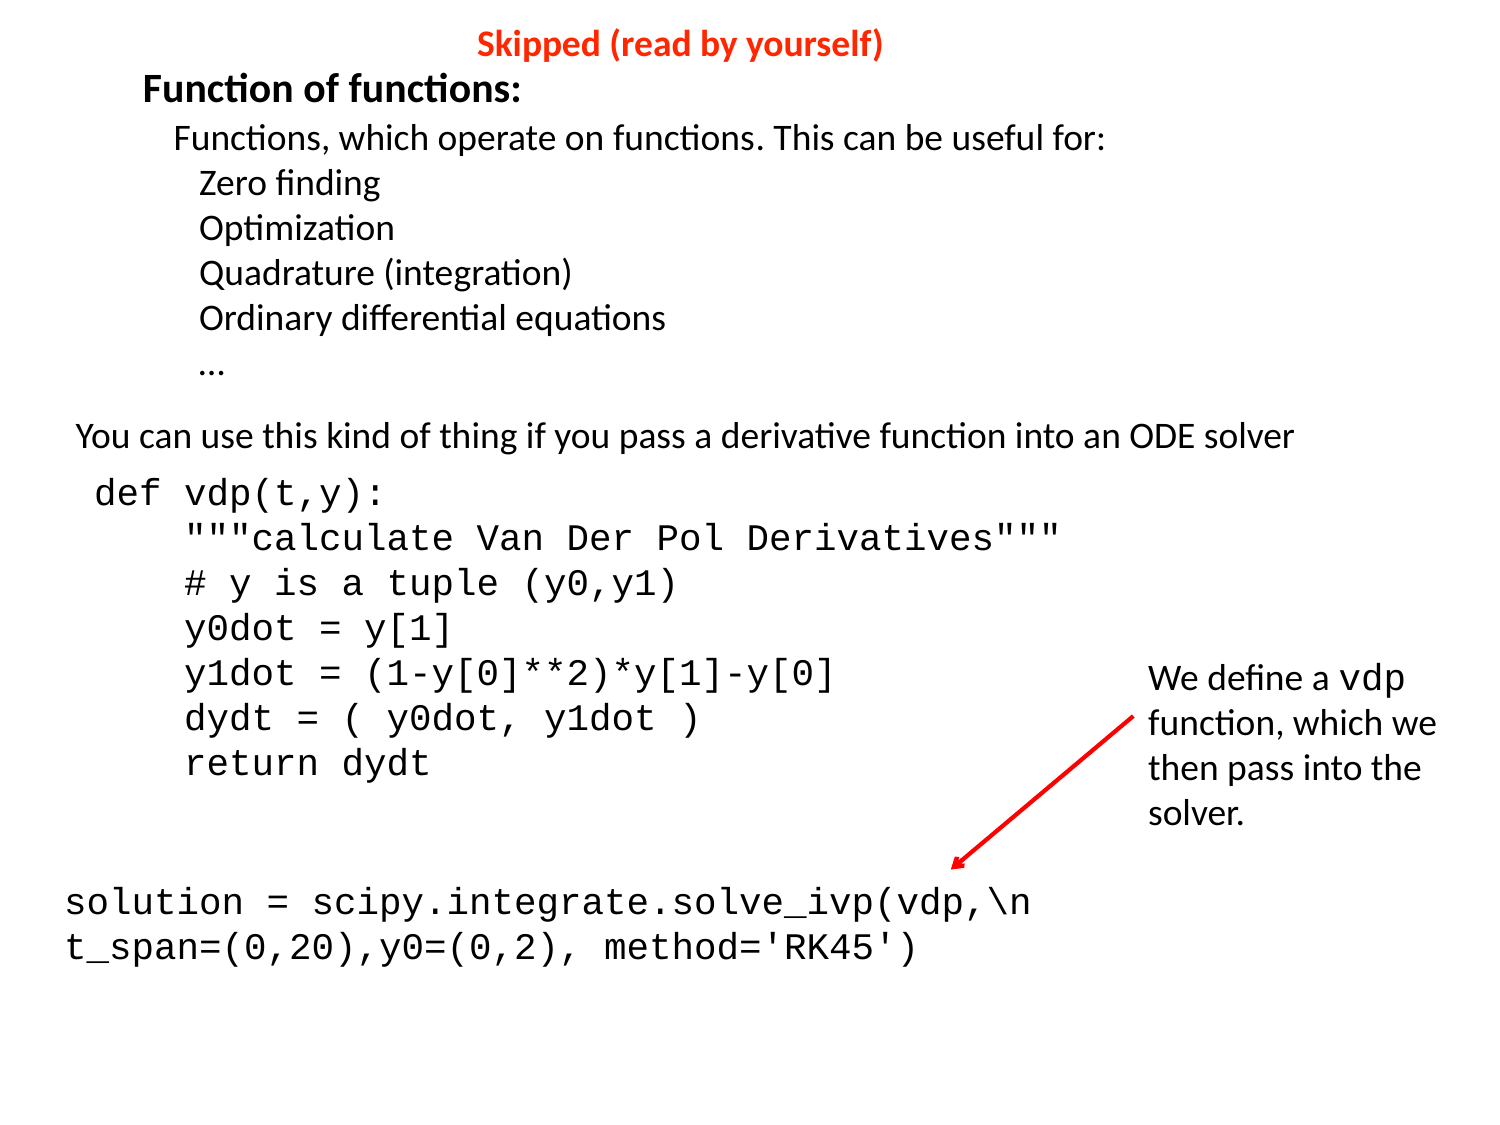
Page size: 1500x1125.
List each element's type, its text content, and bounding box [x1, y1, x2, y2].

text_box Skipped (read by yourself) [468, 10, 1134, 72]
text_box solution = scipy.integrate.solve_ivp(vdp,\n t_span=(0,20),y0=(0,2), method='RK45') [49, 869, 1315, 975]
text_box Function of functions: [134, 52, 531, 119]
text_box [950, 715, 1134, 870]
text_box You can use this kind of thing if you pass a derivative function into an ODE solver [60, 403, 1312, 554]
text_box We define a vdp function, which we then pass into the solver. [1133, 645, 1459, 840]
text_box def vdp(t,y): """calculate Van Der Pol Derivatives""" # y is a tuple (y0,y1) y0dot = y[1] y1dot = (1-y[0]**2)*y[1]-y[0] dydt = ( y0dot, y1dot ) return dydt [79, 460, 1077, 791]
text_box Functions, which operate on functions. This can be useful for: Zero finding Optimization Quadrature (integration) Ordinary differential equations … [165, 104, 1116, 392]
